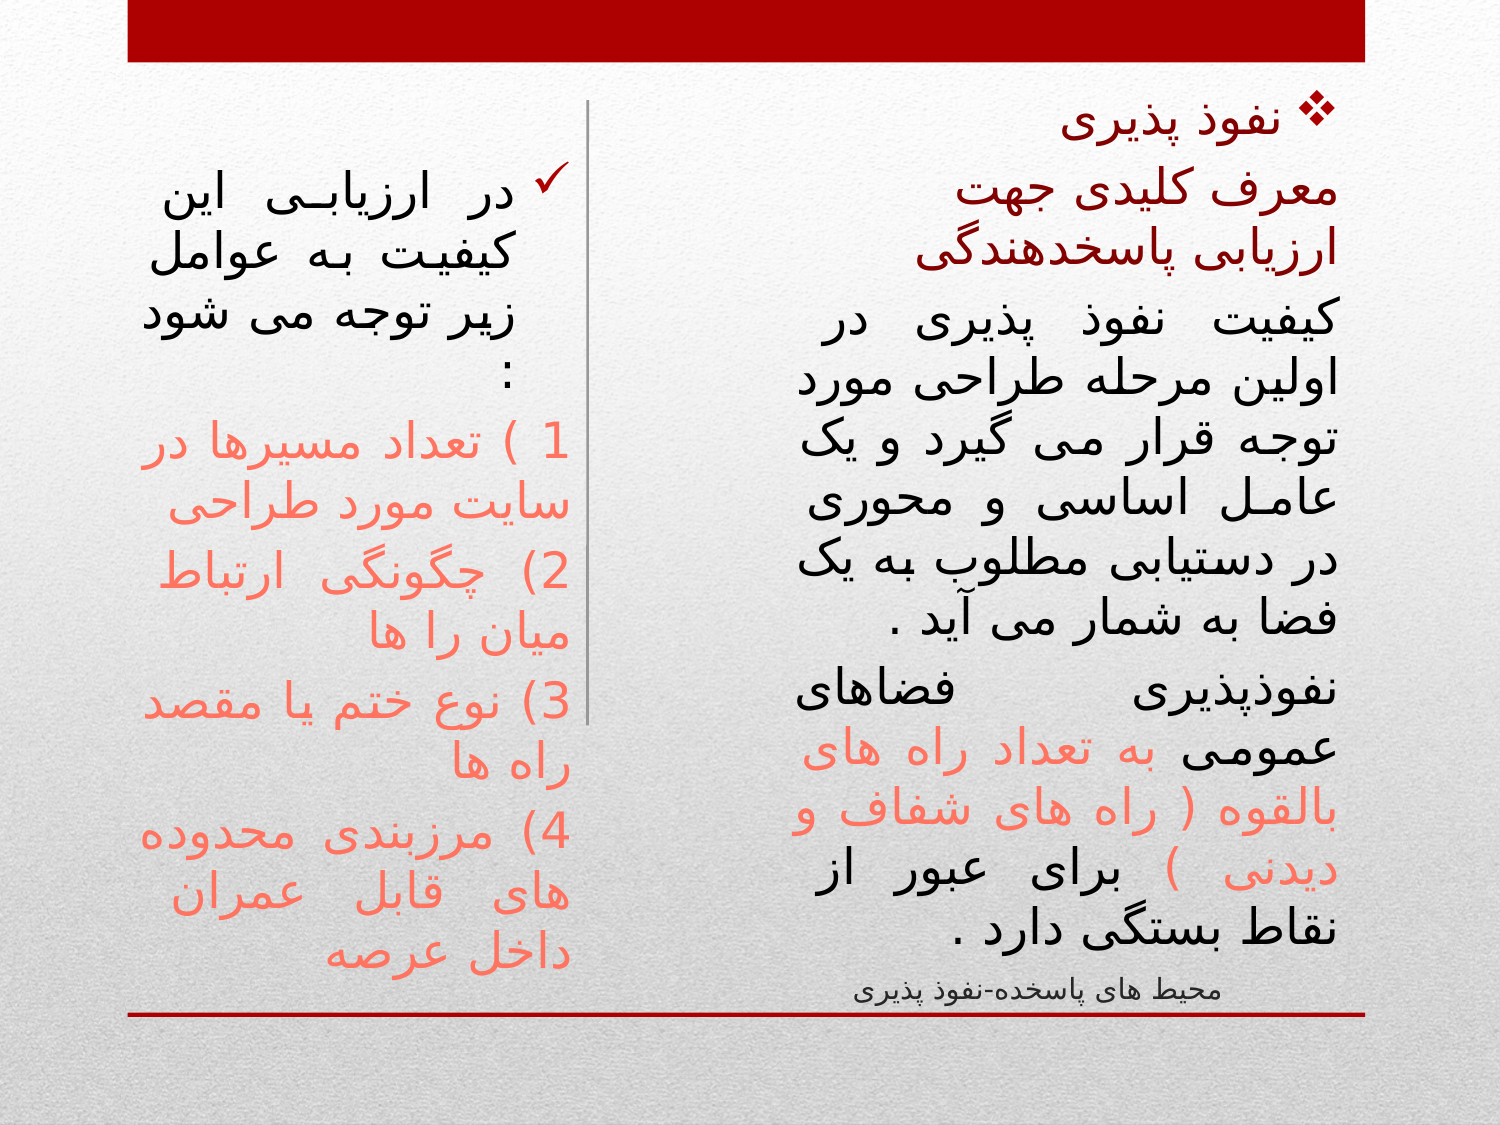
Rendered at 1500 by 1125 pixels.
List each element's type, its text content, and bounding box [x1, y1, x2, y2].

list در ارزیابی این کیفیت به عوامل زیر توجه می شود : 1 ) تعداد مسیرها در سایت مورد طراحی 2) چگونگی ارتباط میان را ها 3) نوع ختم یا مقصد راه ها 4) مرزبندی محدوده های قابل عمران داخل عرصه [125, 137, 588, 1000]
title محیط های پاسخده-نفوذ پذیری [125, 750, 1238, 1013]
picture [0, 0, 1500, 1125]
text_box نفوذ پذیری معرف کلیدی جهت ارزیابی پاسخدهندگی کیفیت نفوذ پذیری در اولین مرحله طراحی مورد توجه قرار می گیرد و یک عامل اساسی و محوری در دستیابی مطلوب به یک فضا به شمار می آید . نفوذپذیری فضاهای عمومی به تعداد راه های بالقوه ( راه های شفاف و دیدنی ) برای عبور از نقاط بستگی دارد . [779, 151, 1355, 888]
